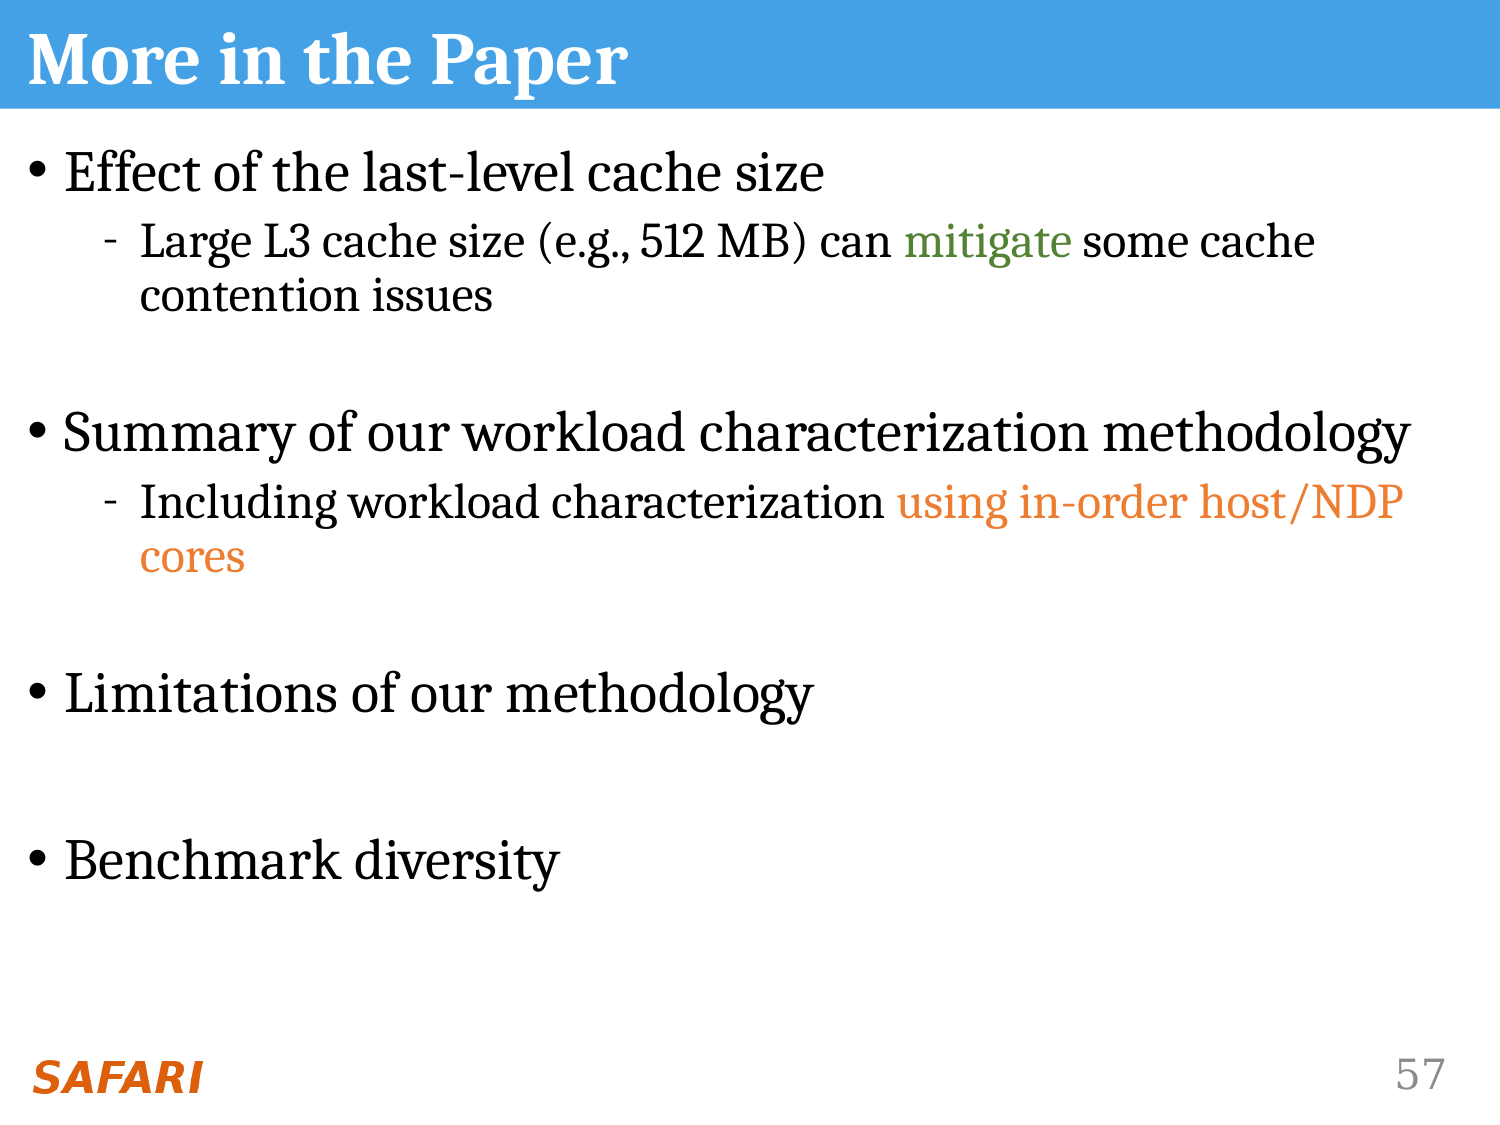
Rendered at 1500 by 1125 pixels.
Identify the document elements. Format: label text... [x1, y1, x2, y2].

picture [31, 1051, 209, 1104]
list Effect of the last-level cache size Large L3 cache size (e.g., 512 MB) can mitigate some cache contention issues Summary of our workload characterization methodology Including workload characterization using in-order host/NDP cores Limitations of our methodology Benchmark diversity [12, 133, 1500, 1022]
title More in the Paper [12, 12, 1487, 133]
text_box 57 [1299, 1042, 1463, 1103]
